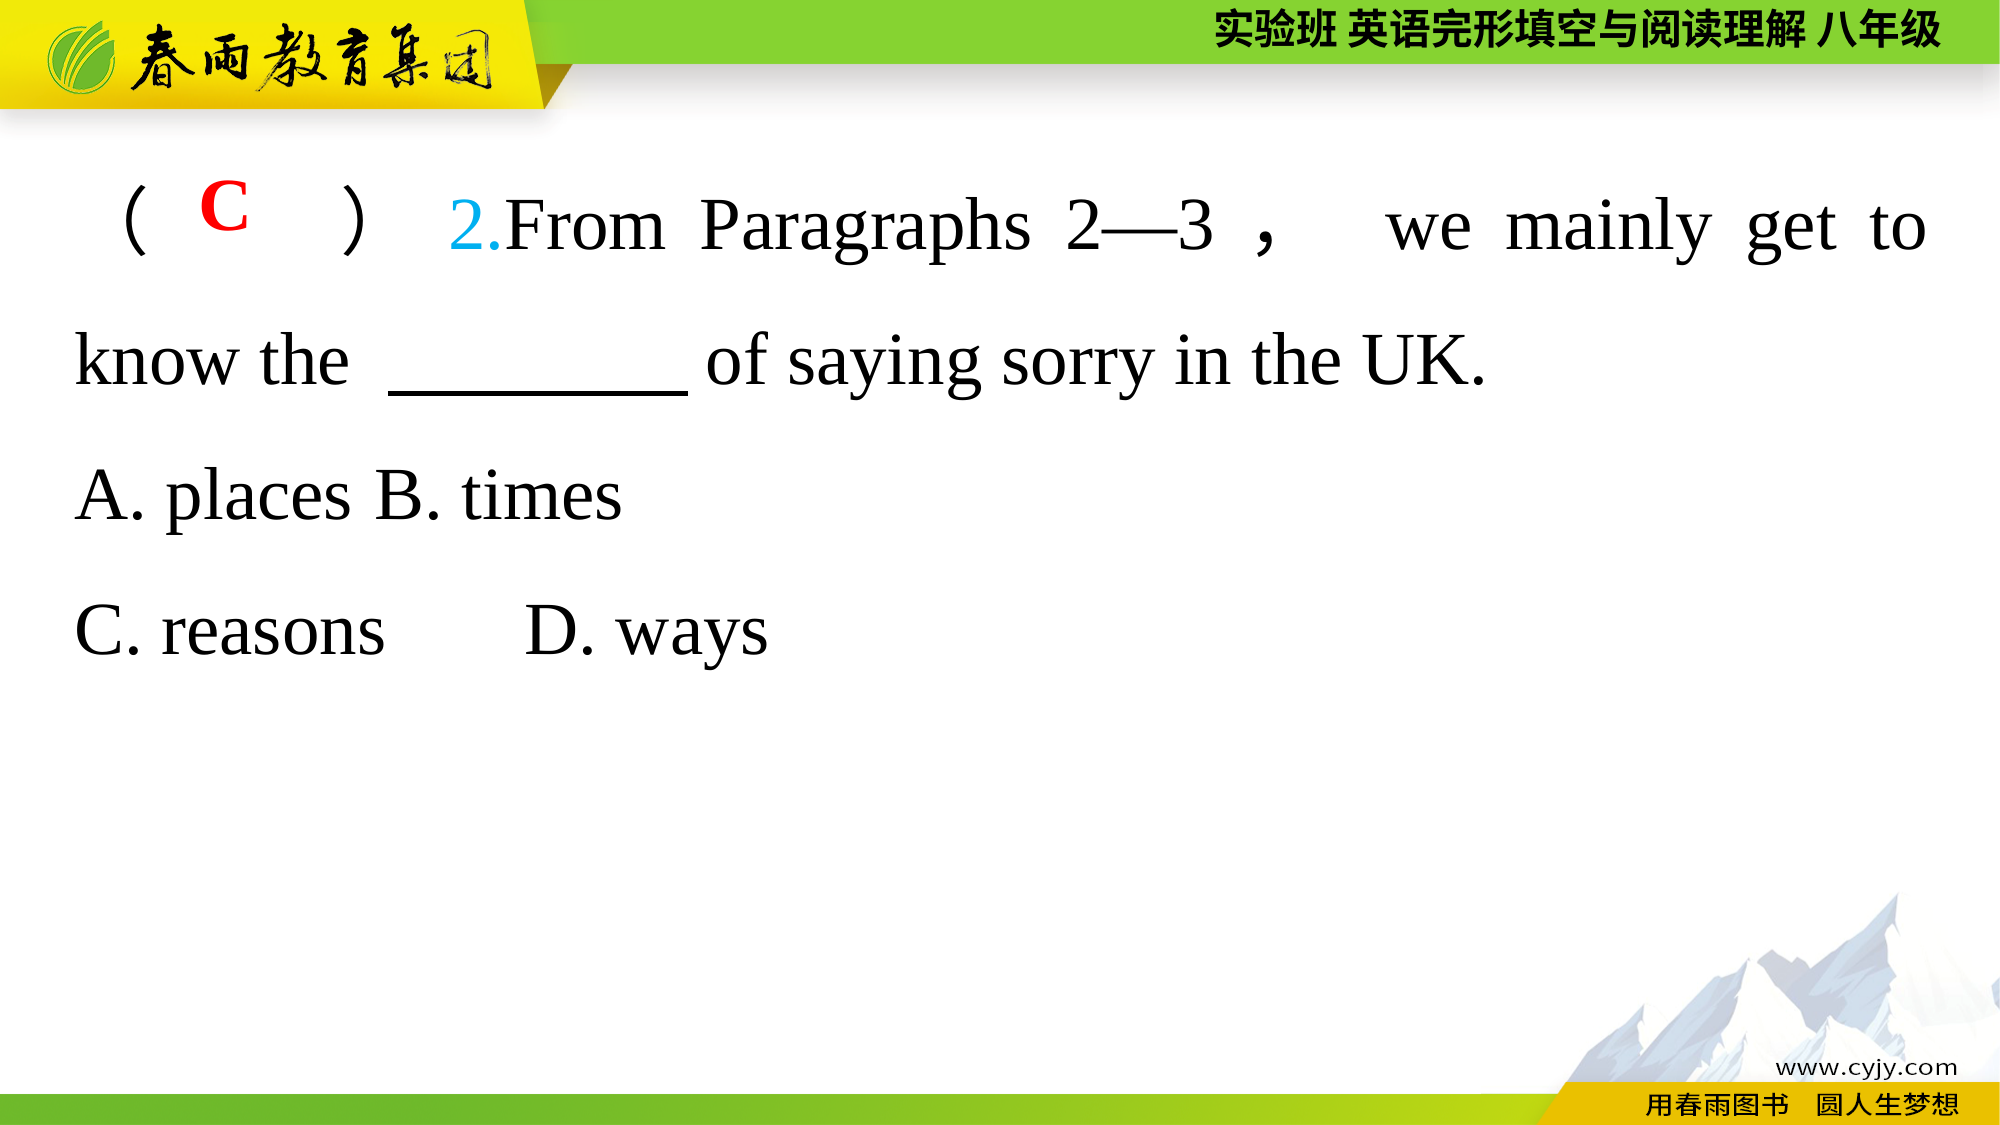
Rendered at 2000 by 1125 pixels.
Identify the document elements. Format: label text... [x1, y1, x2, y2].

text_box C [183, 148, 268, 253]
picture [0, 0, 2000, 1125]
list （ ）2.From Paragraphs 2—3， we mainly get to know the of saying sorry in the UK. A. places B. times C. reasons D. ways [59, 122, 1944, 683]
